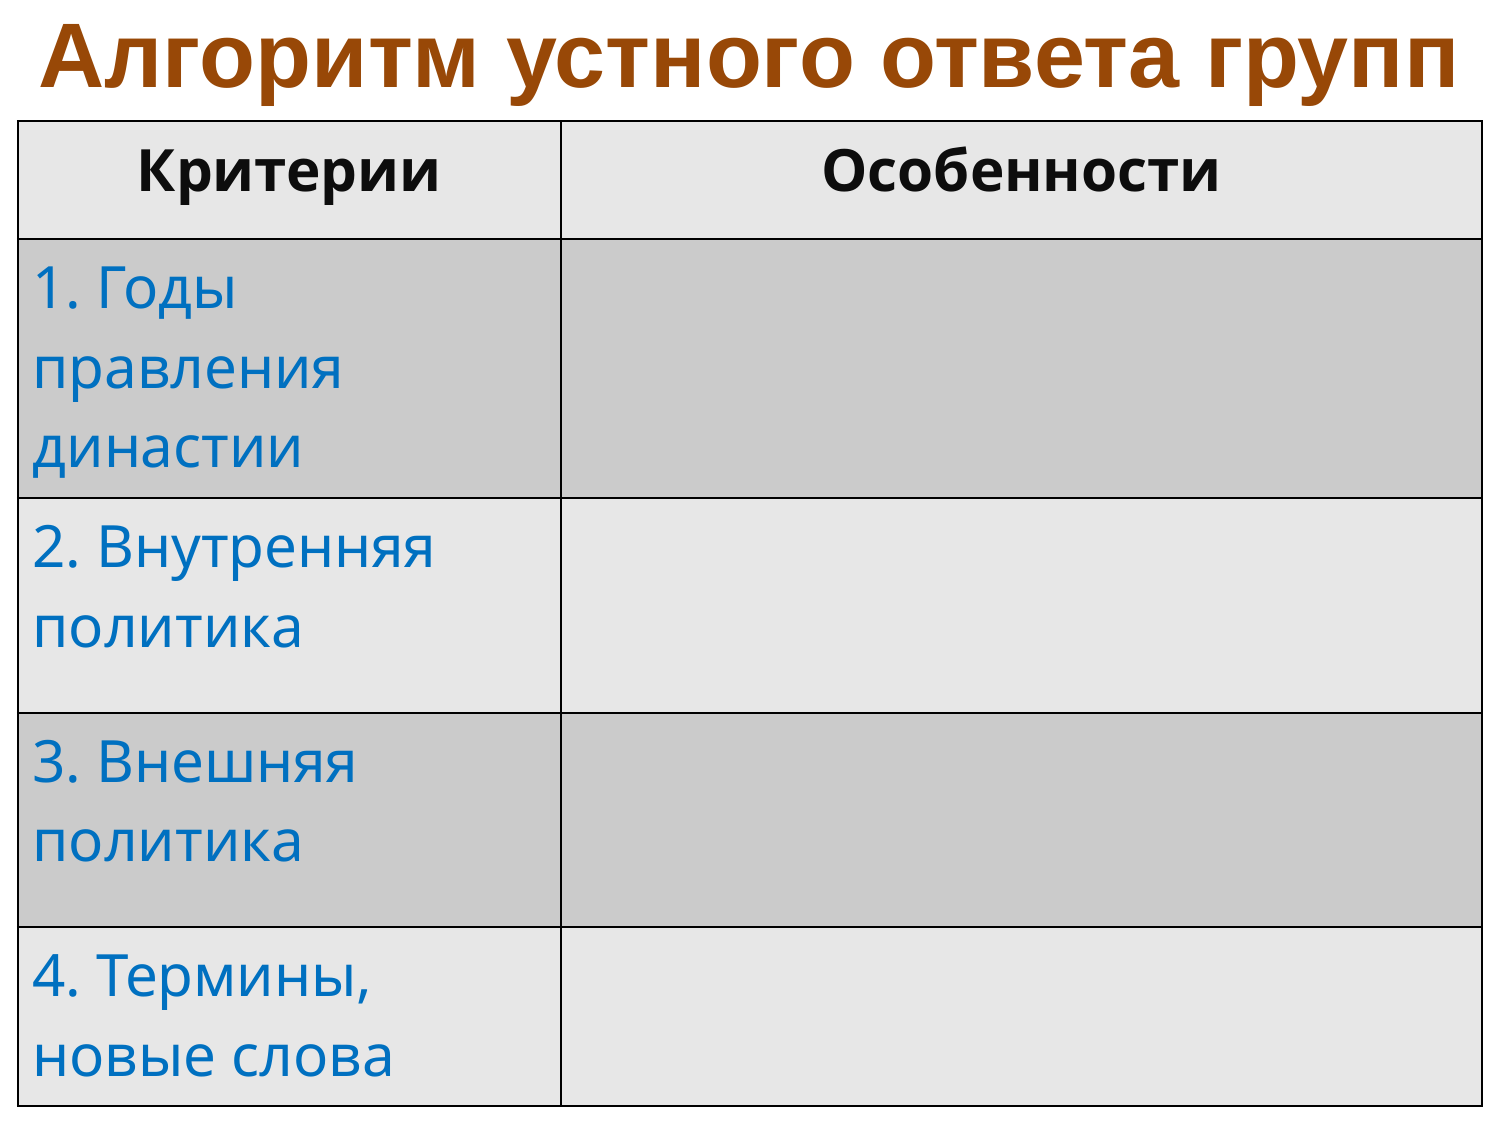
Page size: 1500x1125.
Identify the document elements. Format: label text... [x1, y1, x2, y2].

title Алгоритм устного ответа групп [0, 0, 1500, 102]
table_cell 4. Термины, новые слова [19, 928, 560, 1105]
table_cell [562, 928, 1481, 1105]
table_header Критерии [19, 122, 560, 238]
table_cell 2. Внутренняя политика [19, 499, 560, 712]
table_cell 3. Внешняя политика [19, 714, 560, 926]
table_cell [562, 714, 1481, 926]
table_cell [562, 499, 1481, 712]
table_cell 1. Годы правления династии [19, 240, 560, 497]
table_cell [562, 240, 1481, 497]
table_header Особенности [562, 122, 1481, 238]
